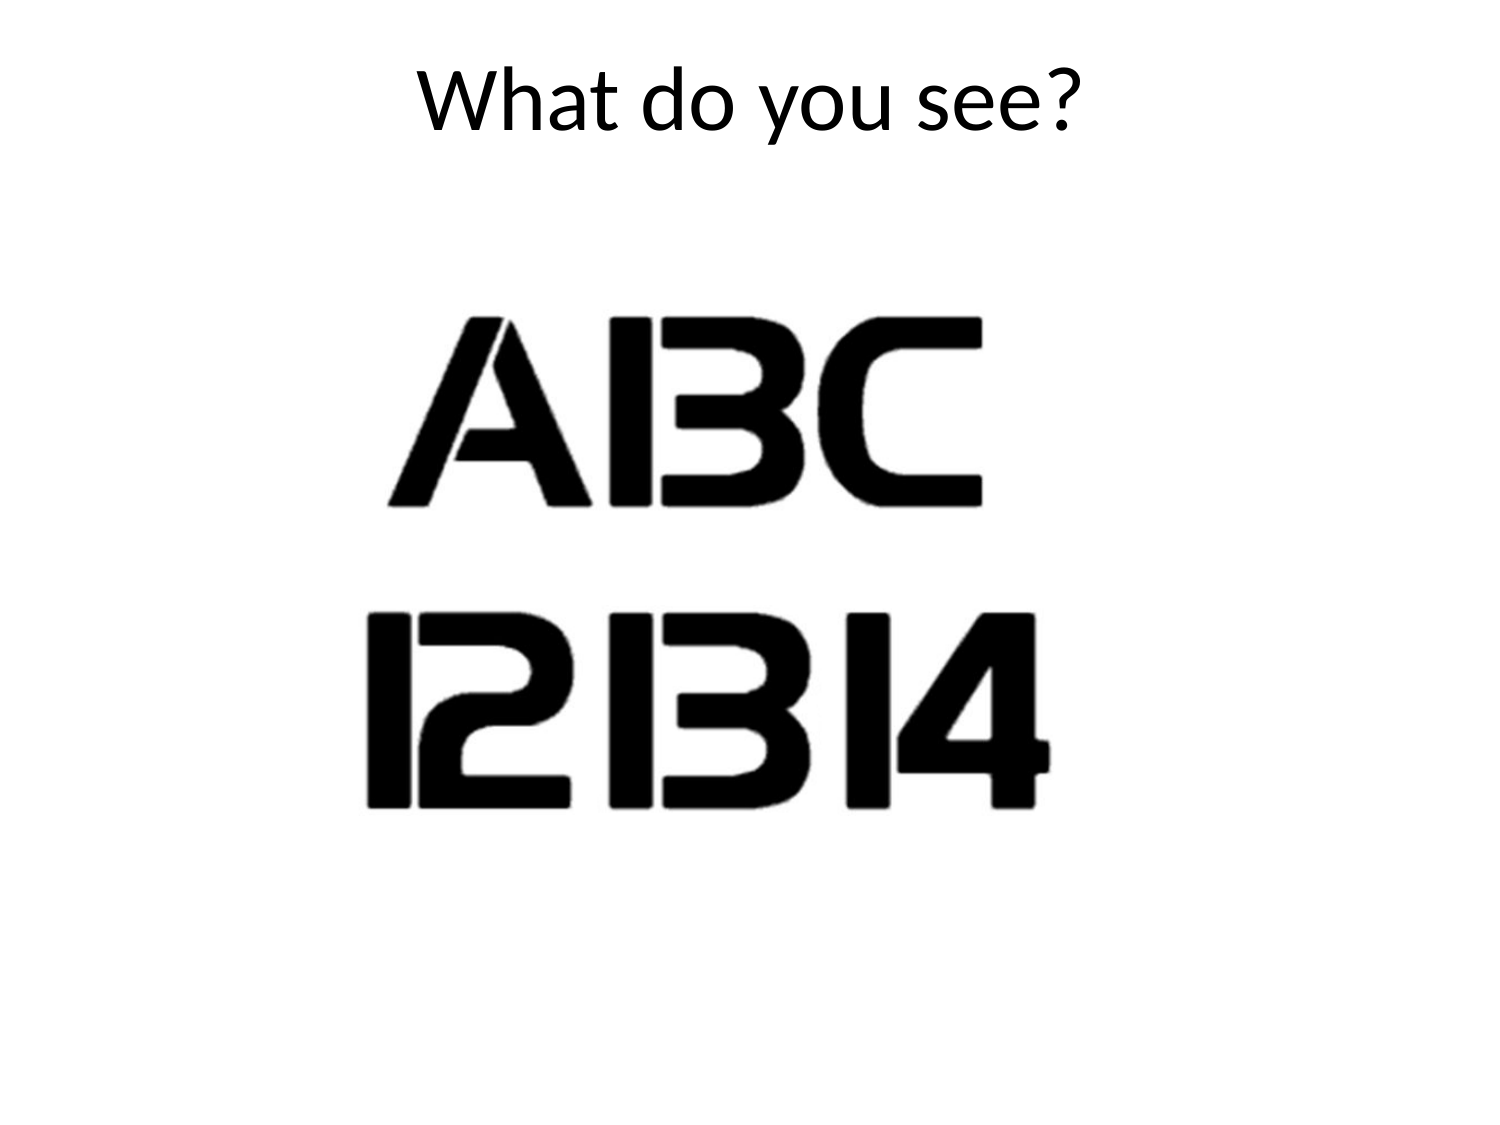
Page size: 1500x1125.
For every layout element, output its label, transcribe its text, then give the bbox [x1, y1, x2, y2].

picture [322, 558, 1101, 862]
picture [324, 278, 1039, 554]
title What do you see? [76, 0, 1427, 188]
